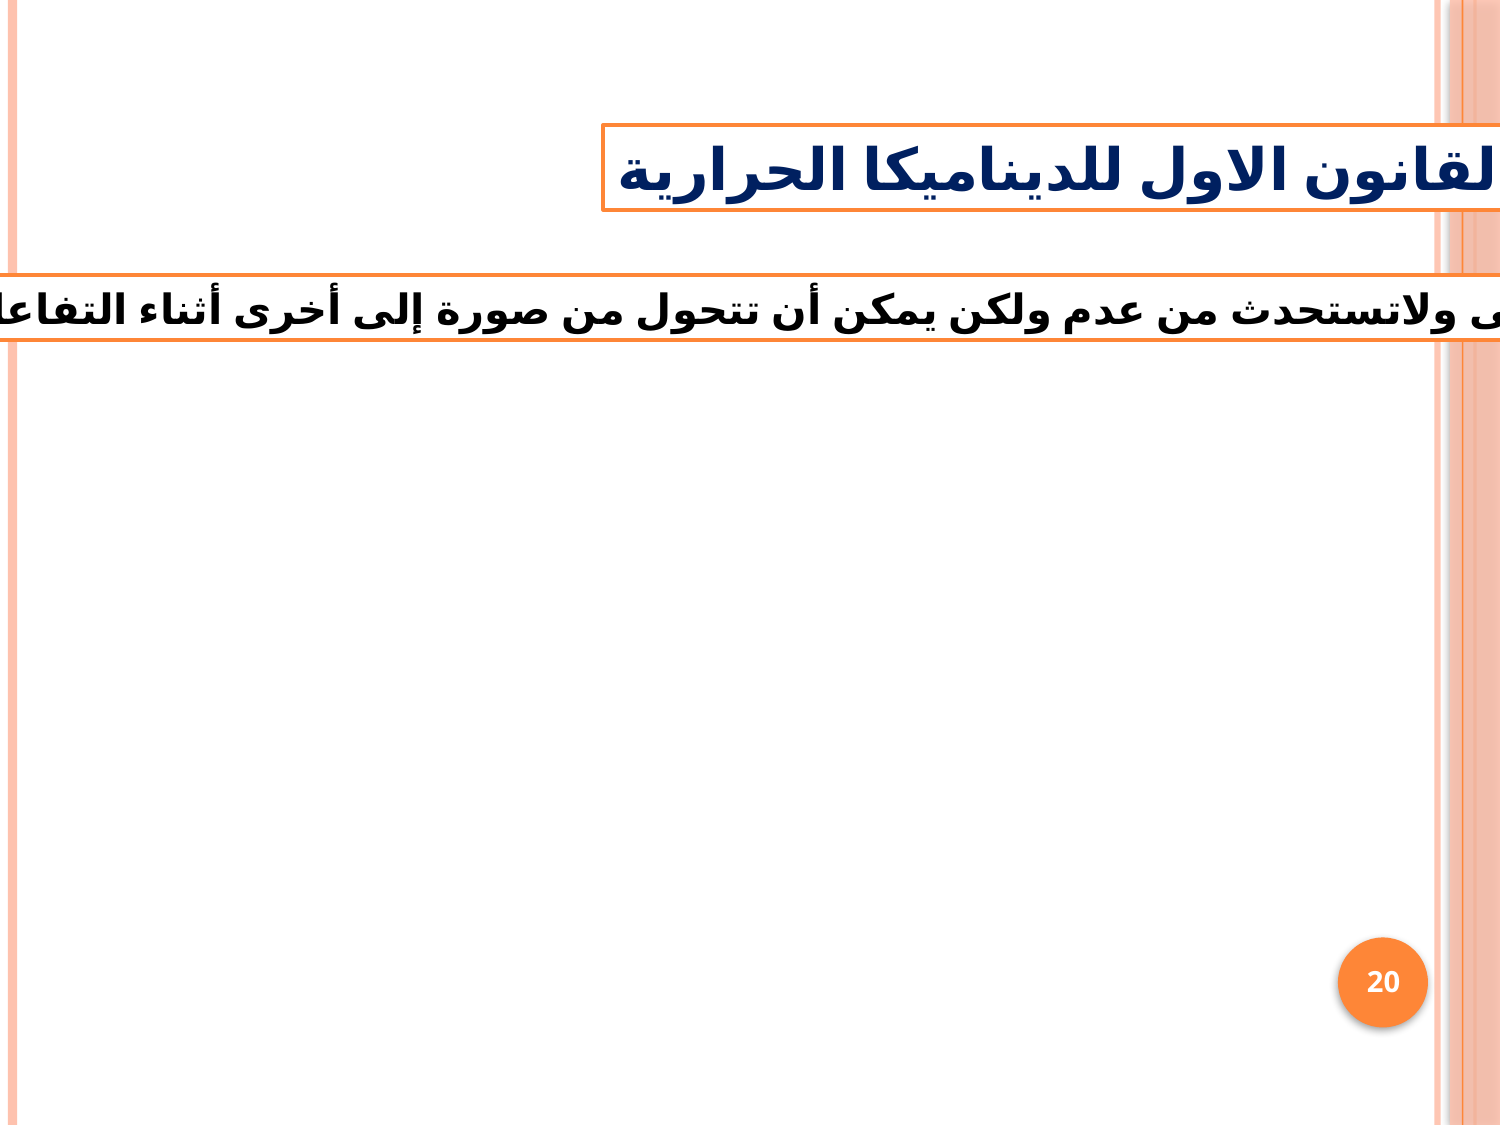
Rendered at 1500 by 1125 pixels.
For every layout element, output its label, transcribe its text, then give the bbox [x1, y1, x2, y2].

text_box القانون الاول للديناميكا الحرارية [601, 123, 1500, 212]
slide_number 20 [1333, 940, 1434, 1027]
text_box الطاقة لا تفنى ولاتستحدث من عدم ولكن يمكن أن تتحول من صورة إلى أخرى أثناء التفاعلات الكيميائية [0, 273, 1500, 342]
